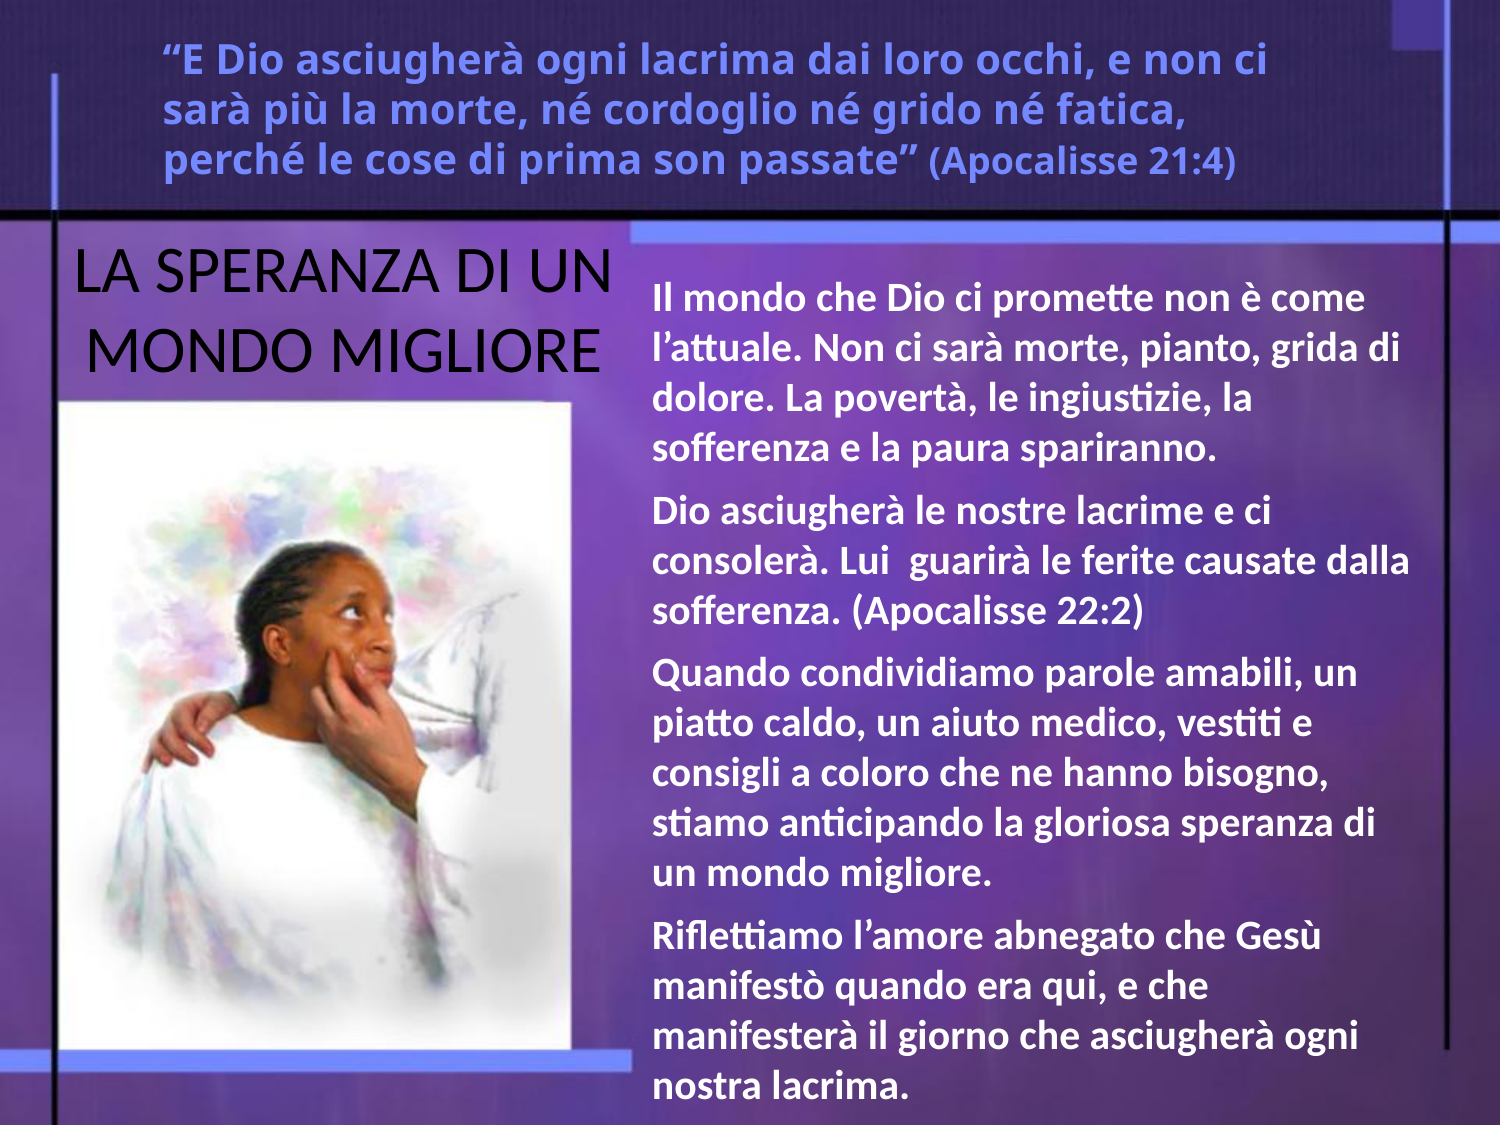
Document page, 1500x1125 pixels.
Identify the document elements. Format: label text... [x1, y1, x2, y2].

text_box Il mondo che Dio ci promette non è come l’attuale. Non ci sarà morte, pianto, grida di dolore. La povertà, le ingiustizie, la sofferenza e la paura spariranno. Dio asciugherà le nostre lacrime e ci consolerà. Lui guarirà le ferite causate dalla sofferenza. (Apocalisse 22:2) Quando condividiamo parole amabili, un piatto caldo, un aiuto medico, vestiti e consigli a coloro che ne hanno bisogno, stiamo anticipando la gloriosa speranza di un mondo migliore. Riflettiamo l’amore abnegato che Gesù manifestò quando era qui, e che manifesterà il giorno che asciugherà ogni nostra lacrima. [637, 262, 1435, 1116]
picture [0, 0, 1500, 1125]
text_box “E Dio asciugherà ogni lacrima dai loro occhi, e non ci sarà più la morte, né cordoglio né grido né fatica, perché le cose di prima son passate” (Apocalisse 21:4) [147, 25, 1353, 191]
text_box LA SPERANZA DI UN MONDO MIGLIORE [49, 218, 638, 393]
